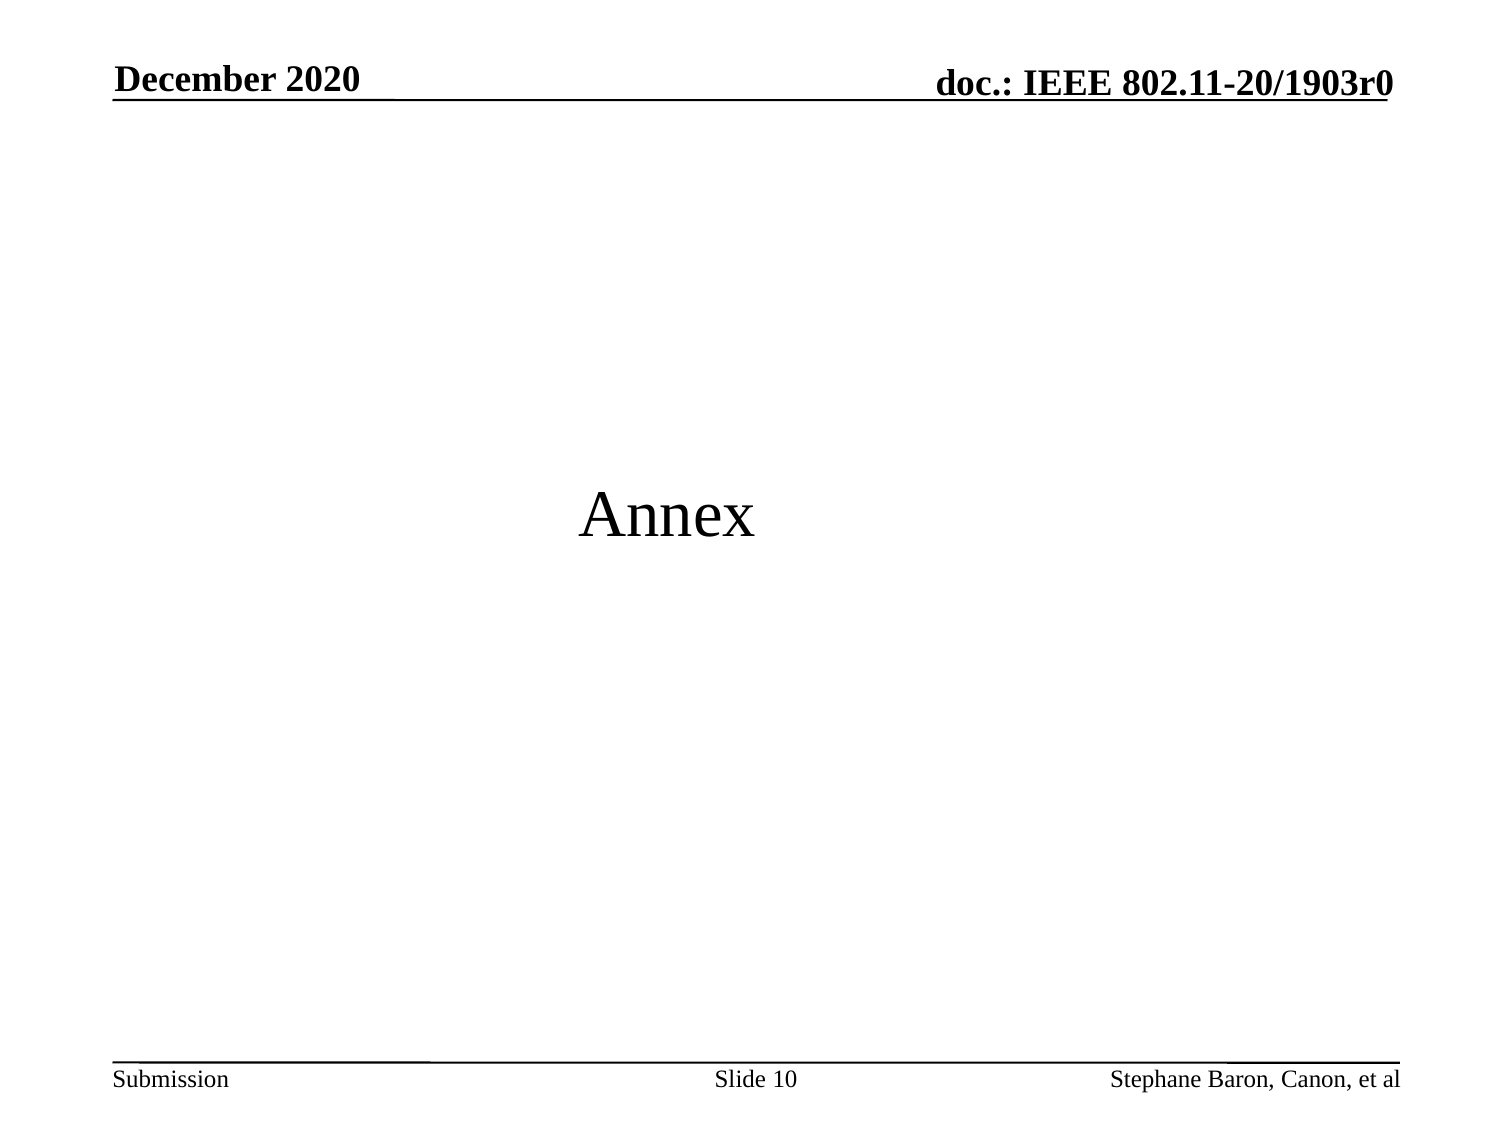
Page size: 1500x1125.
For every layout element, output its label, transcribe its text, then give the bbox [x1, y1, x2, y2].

slide_number Slide 10 [712, 1061, 800, 1123]
footer Stephane Baron, Canon, et al [878, 1061, 1402, 1093]
text_box Annex [563, 462, 772, 558]
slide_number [114, 54, 423, 100]
